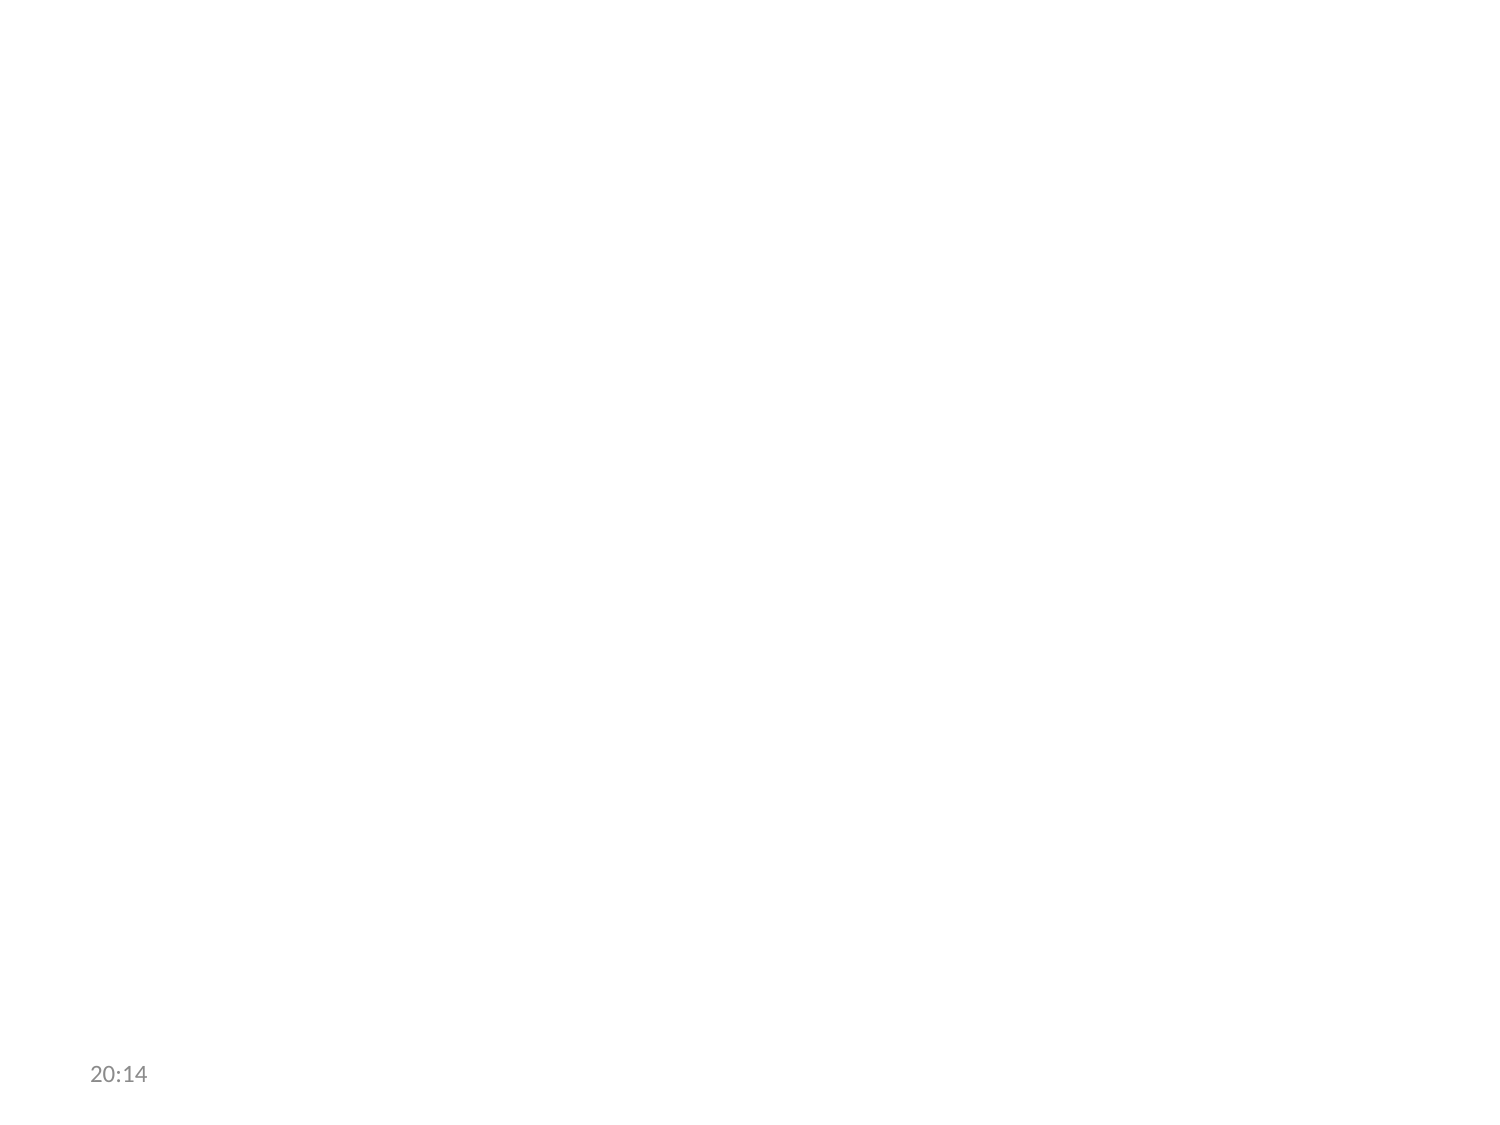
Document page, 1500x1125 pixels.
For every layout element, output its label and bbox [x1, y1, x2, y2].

slide_number [75, 1042, 425, 1103]
